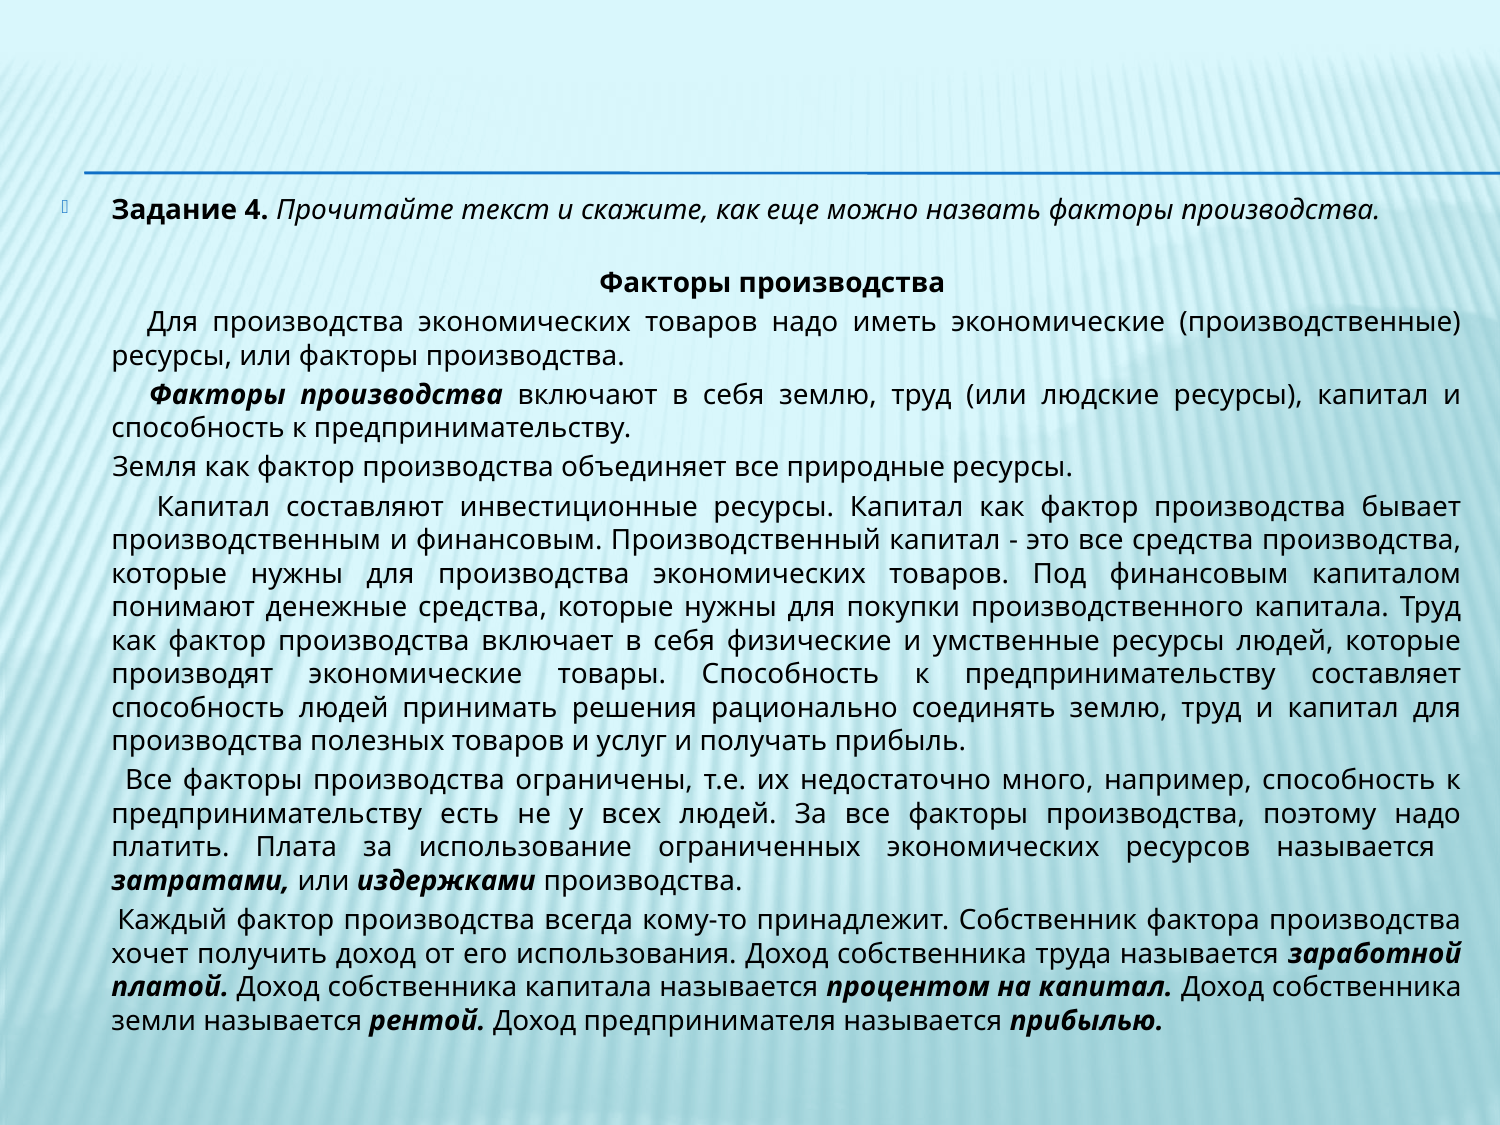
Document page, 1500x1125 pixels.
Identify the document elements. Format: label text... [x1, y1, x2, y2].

list Задание 4. Прочитайте текст и скажите, как еще можно назвать факторы производства. Факторы производства Для производства экономических товаров надо иметь экономические (производственные) ресурсы, или факторы производства. Факторы производства включают в себя землю, труд (или людские ресурсы), капитал и способность к предпринимательству. Земля как фактор производства объединяет все природные ресурсы. Капитал составляют инвестиционные ресурсы. Капитал как фактор производства бывает производственным и финансовым. Производственный капитал - это все средства производства, которые нужны для производства экономических товаров. Под финансовым капиталом понимают денежные средства, которые нужны для покупки производственного капитала. Труд как фактор производства включает в себя физические и умственные ресурсы людей, которые производят экономические товары. Способность к предпринимательству составляет способность людей принимать решения рационально соединять землю, труд и капитал для производства полезных товаров и услуг и получать прибыль. Все факторы производства ограничены, т.е. их недостаточно много, например, способность к предпринимательству есть не у всех людей. За все факторы производства, поэтому надо платить. Плата за использование ограниченных экономических ресурсов называется затратами, или издержками производства. Каждый фактор производства всегда кому-то принадлежит. Собственник фактора производства хочет получить доход от его использования. Доход собственника труда называется заработной платой. Доход собственника капитала называется процентом на капитал. Доход собственника земли называется рентой. Доход предпринимателя называется прибылью. [46, 184, 1477, 1079]
